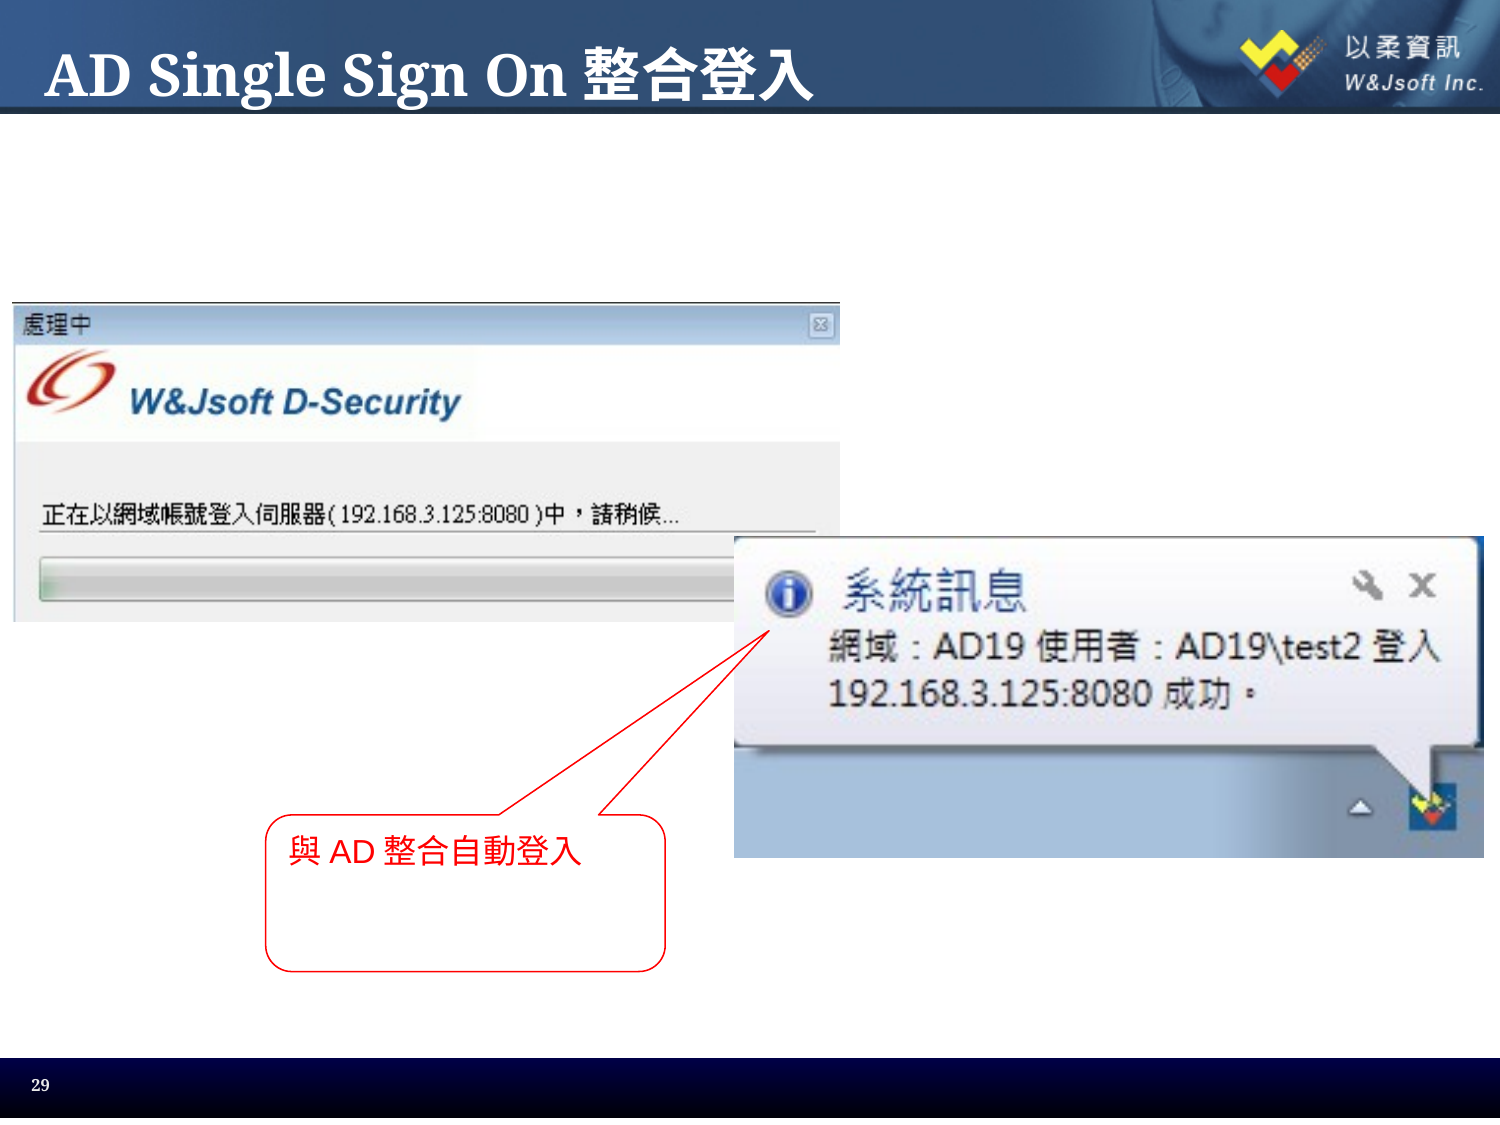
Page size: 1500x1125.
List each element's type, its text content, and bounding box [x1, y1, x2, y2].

picture [0, 0, 1500, 114]
text_box 與AD整合自動登入 [265, 657, 729, 972]
picture [12, 302, 1484, 858]
title AD Single Sign On整合登入 [29, 15, 1282, 118]
slide_number 29 [5, 1066, 66, 1106]
